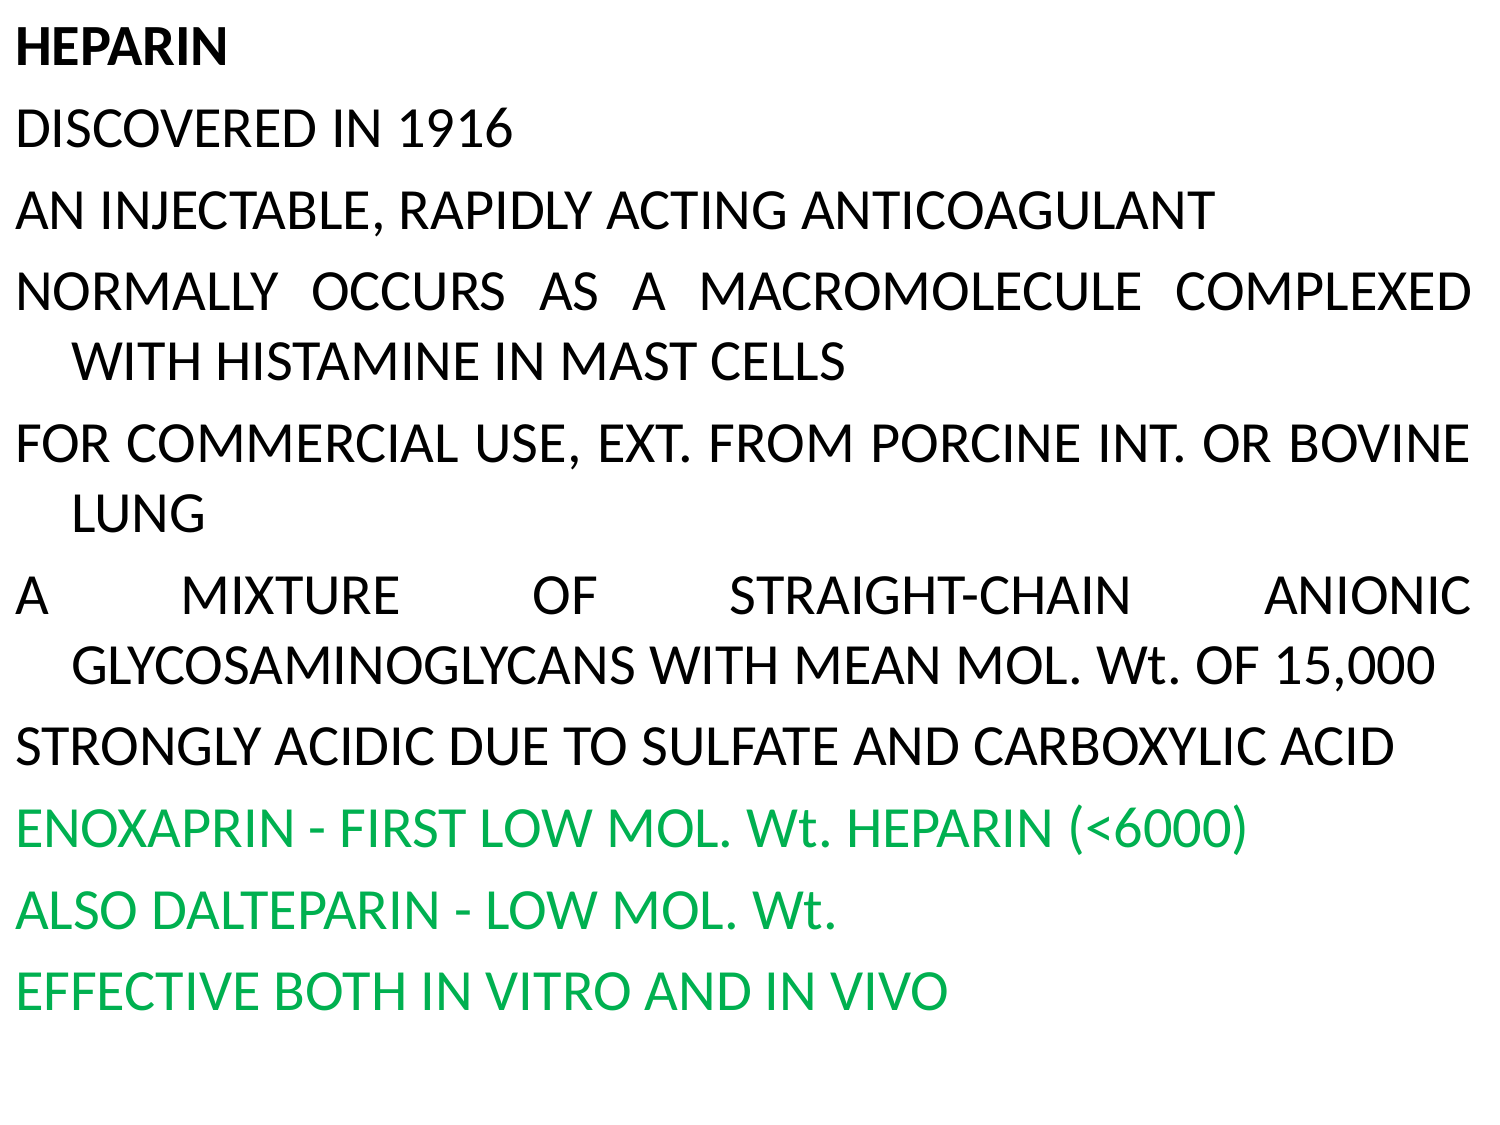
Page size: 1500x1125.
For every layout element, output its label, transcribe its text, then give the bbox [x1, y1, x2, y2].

list HEPARIN DISCOVERED IN 1916 AN INJECTABLE, RAPIDLY ACTING ANTICOAGULANT NORMALLY OCCURS AS A MACROMOLECULE COMPLEXED WITH HISTAMINE IN MAST CELLS FOR COMMERCIAL USE, EXT. FROM PORCINE INT. OR BOVINE LUNG A MIXTURE OF STRAIGHT-CHAIN ANIONIC GLYCOSAMINOGLYCANS WITH MEAN MOL. Wt. OF 15,000 STRONGLY ACIDIC DUE TO SULFATE AND CARBOXYLIC ACID ENOXAPRIN - FIRST LOW MOL. Wt. HEPARIN (<6000) ALSO DALTEPARIN - LOW MOL. Wt. EFFECTIVE BOTH IN VITRO AND IN VIVO [0, 0, 1488, 1088]
